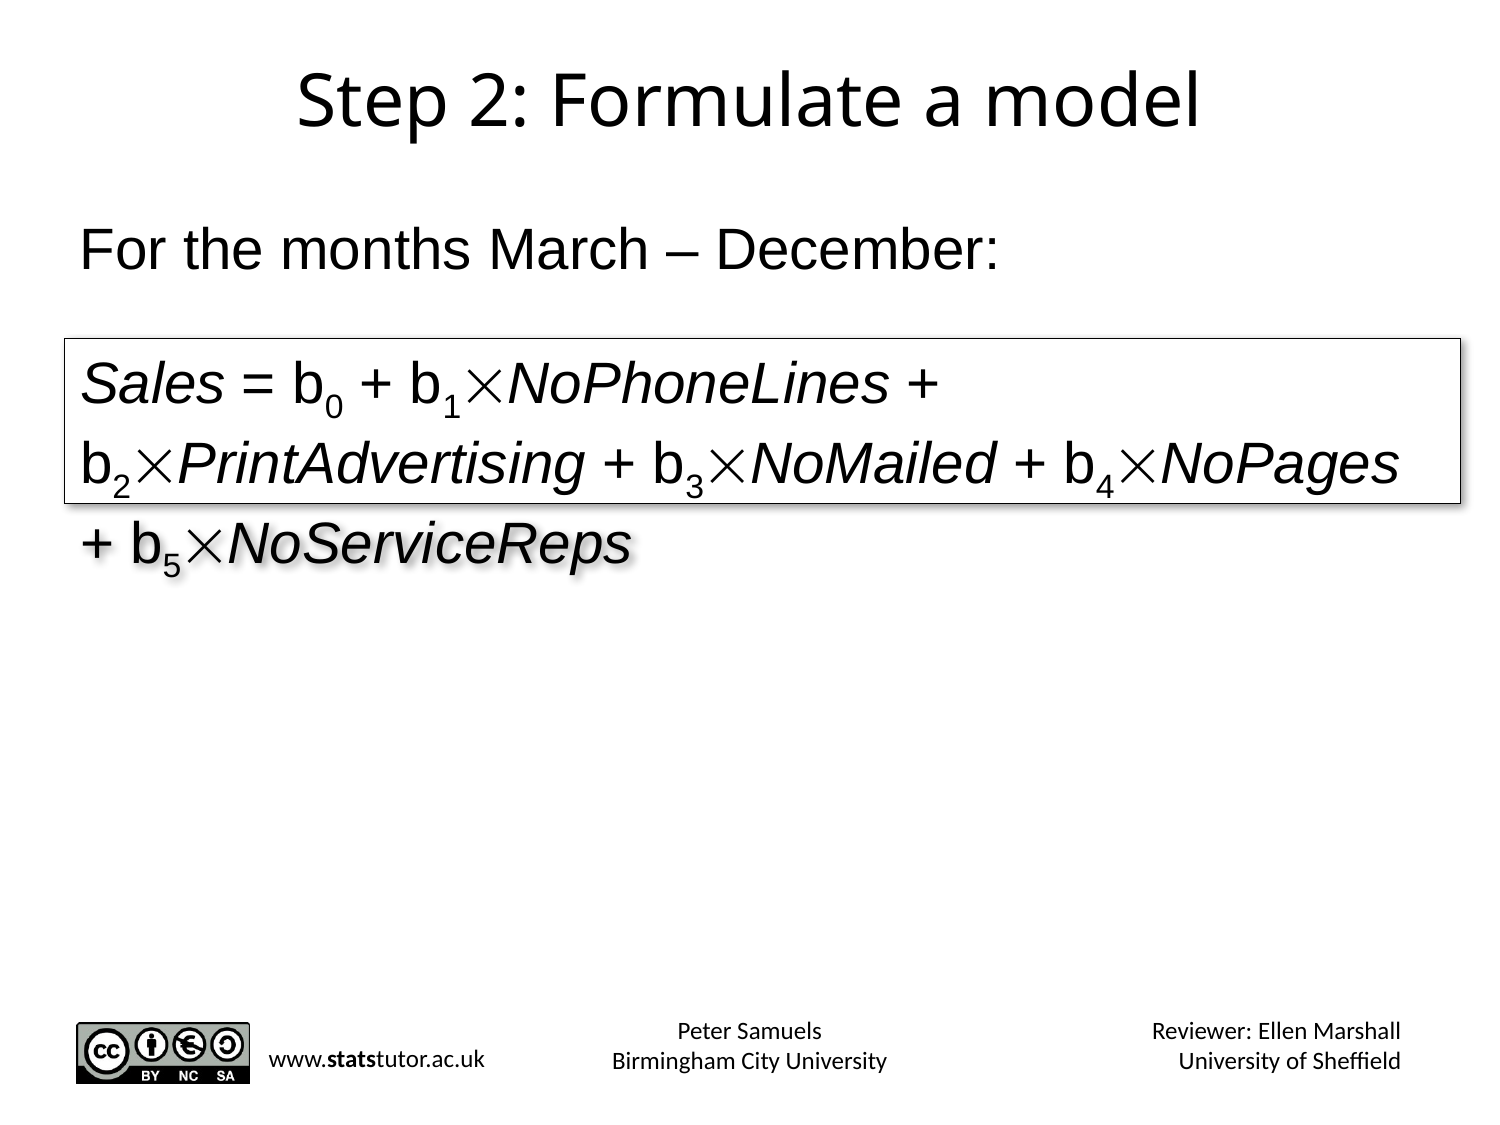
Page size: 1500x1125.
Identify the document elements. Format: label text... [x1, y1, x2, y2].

text_box Peter Samuels Birmingham City University [549, 1007, 951, 1083]
title Step 2: Formulate a model [75, 45, 1425, 149]
picture [76, 1022, 251, 1084]
list Sales = b0 + b1NoPhoneLines + b2PrintAdvertising + b3NoMailed + b4NoPages + b5NoServiceReps [64, 338, 1461, 504]
text_box www.statstutor.ac.uk [254, 1035, 573, 1080]
text_box Reviewer: Ellen Marshall University of Sheffield [1038, 1007, 1417, 1083]
text_box For the months March – December: [64, 203, 1436, 289]
